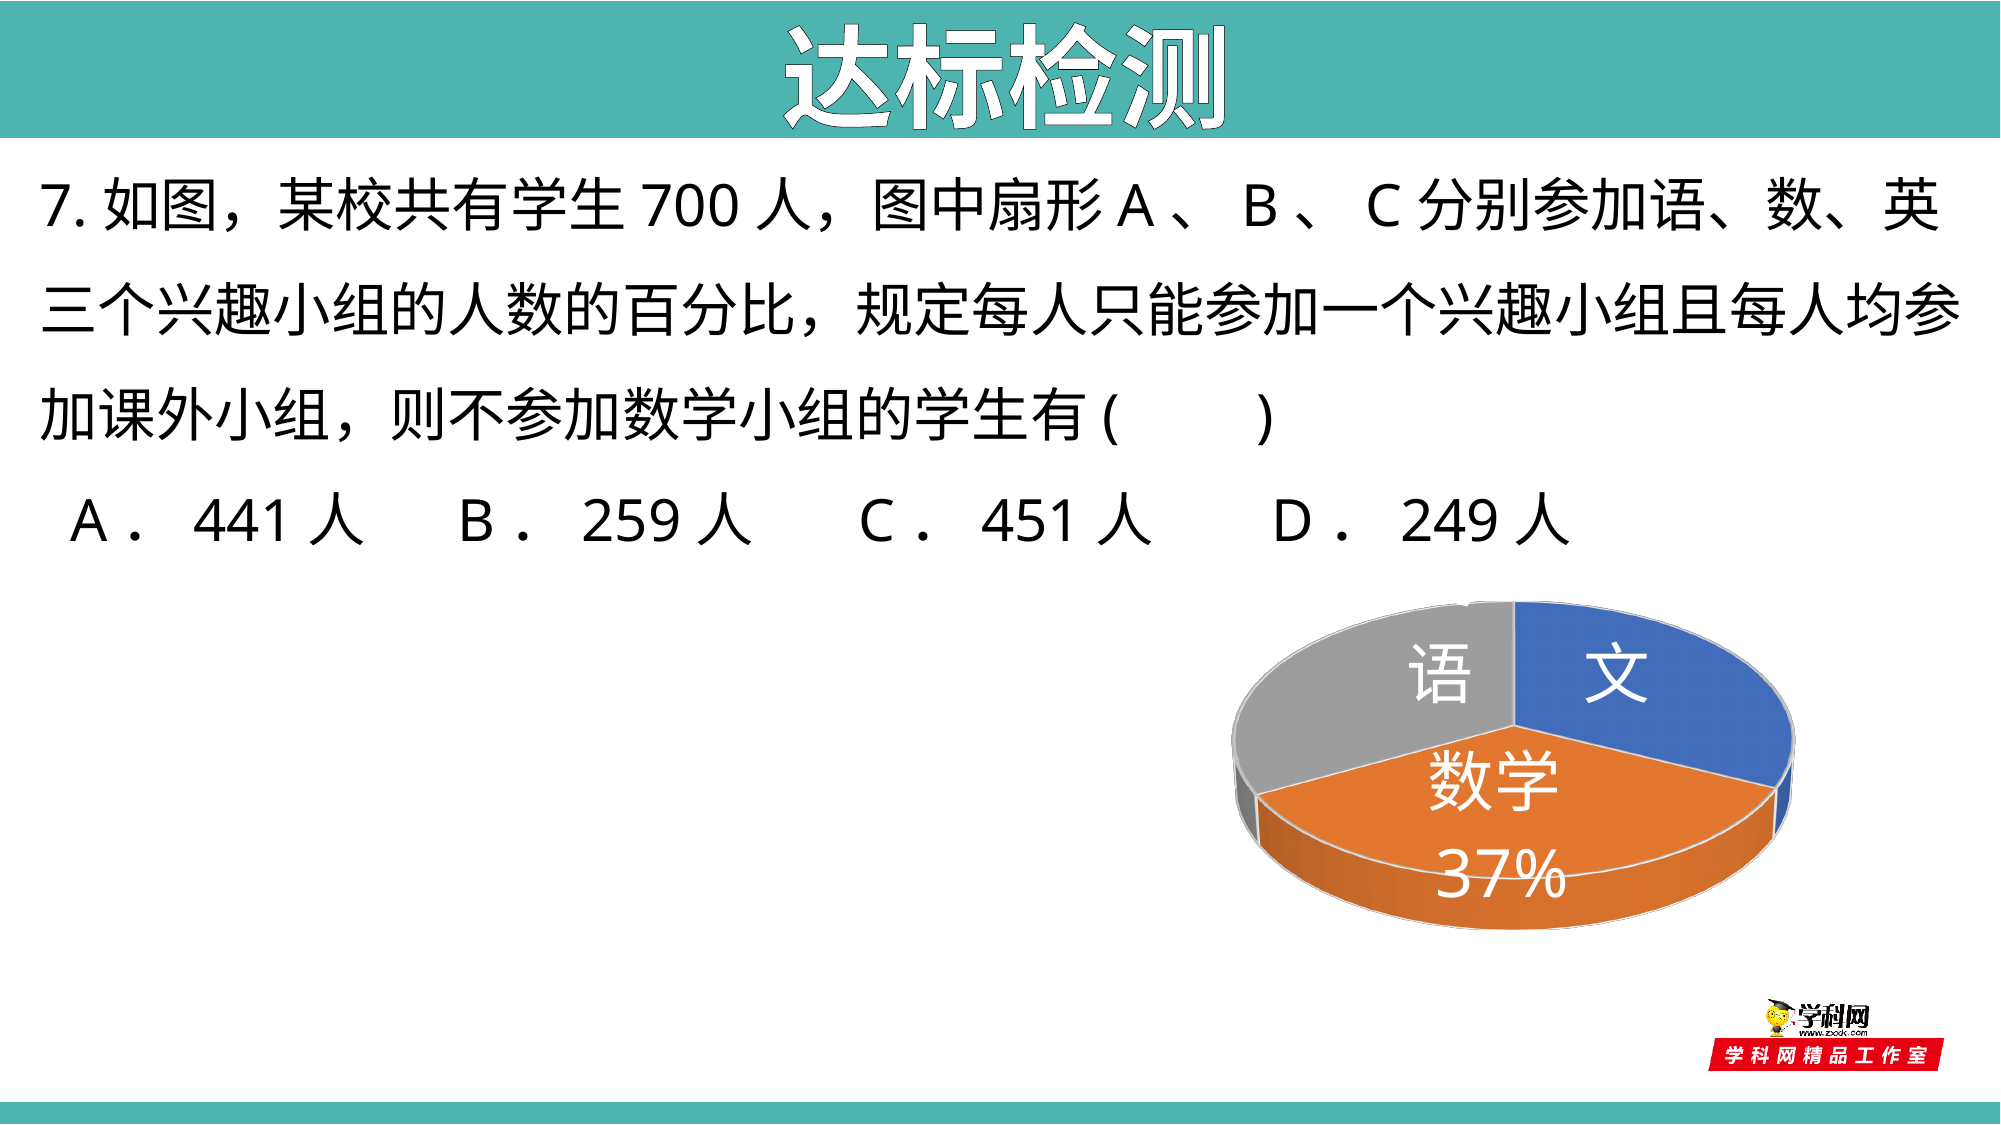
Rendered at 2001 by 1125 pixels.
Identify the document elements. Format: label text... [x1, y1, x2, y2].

picture [0, 1, 1099, 1124]
picture [1247, 1, 2001, 1124]
text_box 7.如图，某校共有学生700人，图中扇形A、B、C分别参加语、数、英三个兴趣小组的人数的百分比，规定每人只能参加一个兴趣小组且每人均参加课外小组，则不参加数学小组的学生有( ) A．441人 B．259人 C．451人 D．249人 [24, 125, 2000, 560]
chart [1099, 523, 1925, 1125]
text_box 达标检测 [765, 0, 1247, 150]
